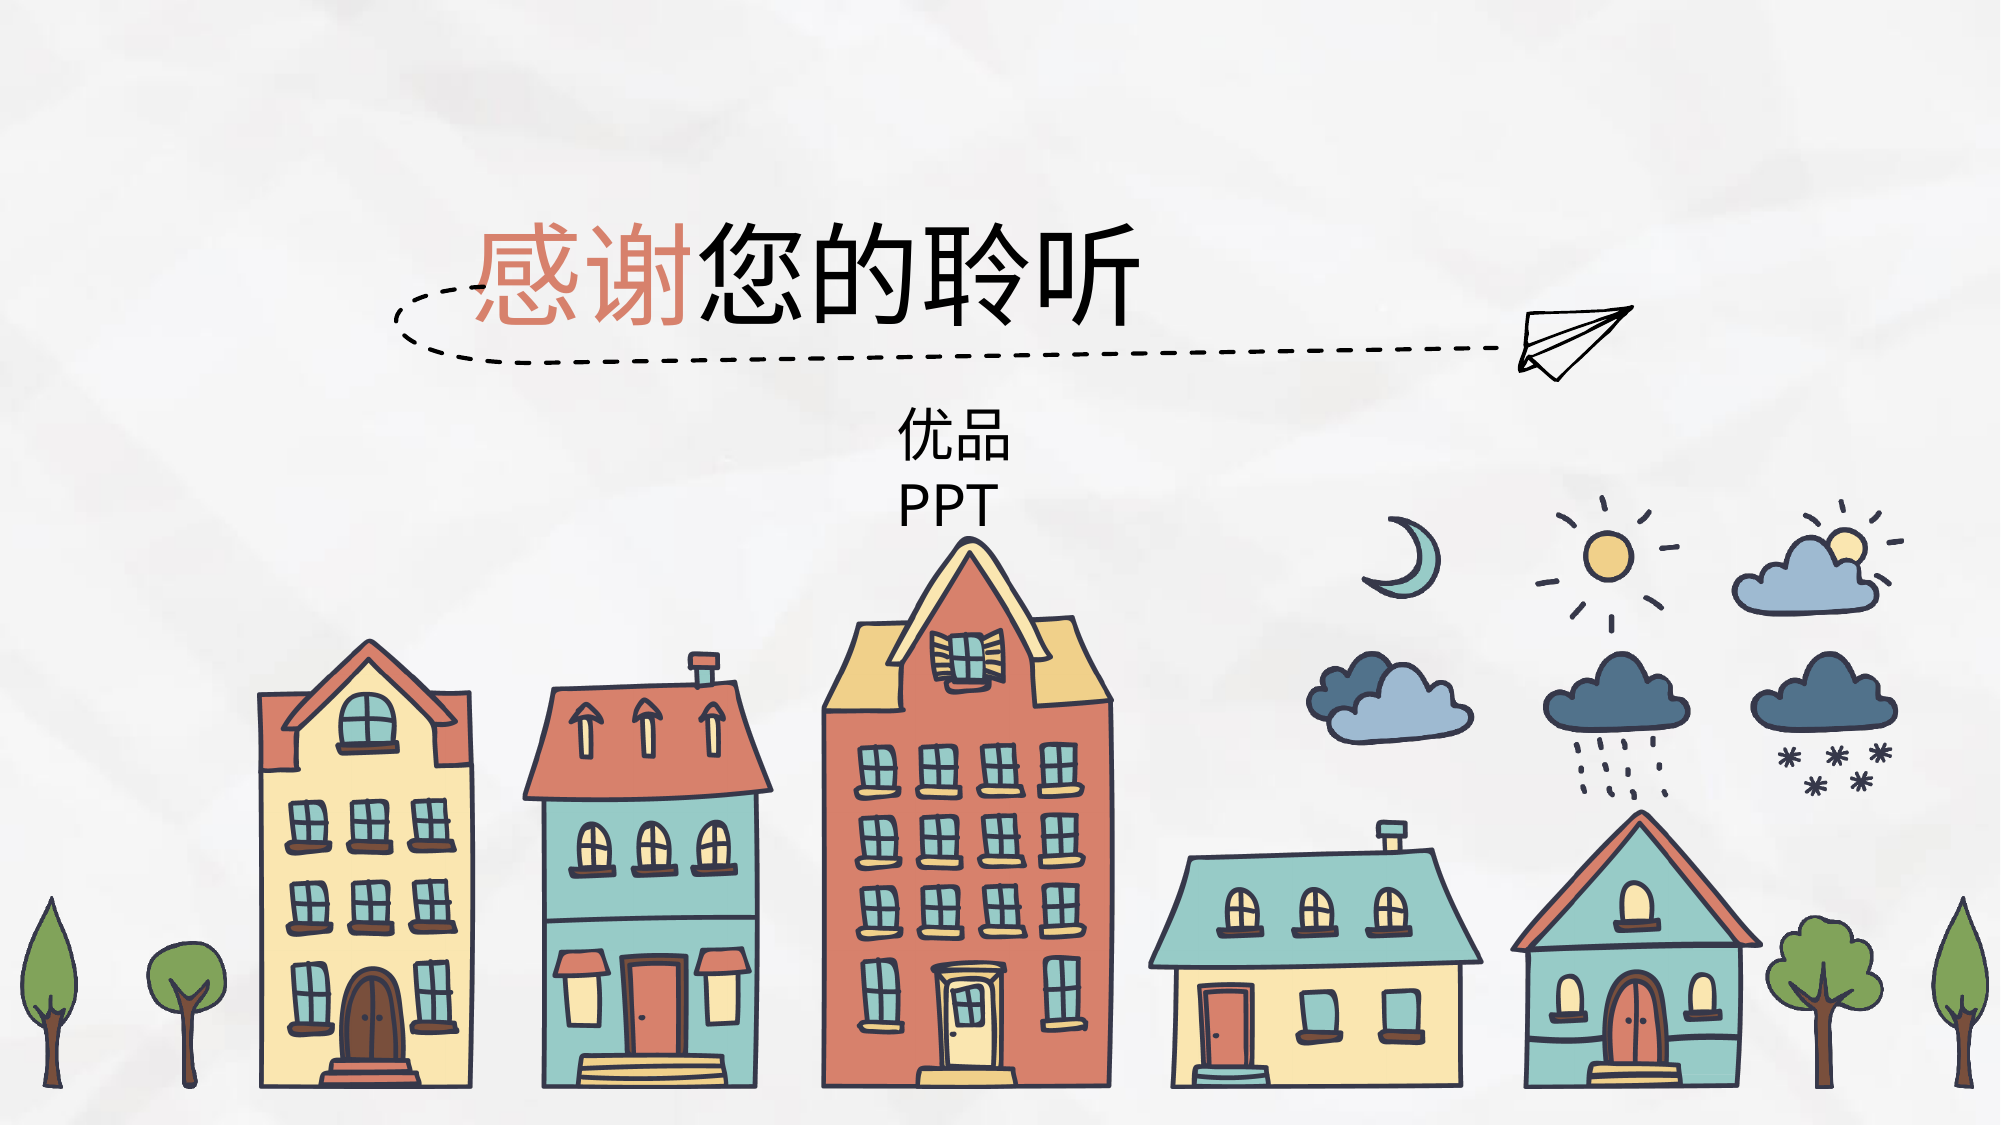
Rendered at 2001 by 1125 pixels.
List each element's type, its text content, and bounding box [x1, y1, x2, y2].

text_box 感谢您的聆听 [455, 197, 1542, 348]
picture [0, 0, 2001, 1125]
text_box 优品PPT [880, 390, 1107, 536]
text_box [1517, 304, 1635, 382]
text_box [396, 286, 1497, 363]
